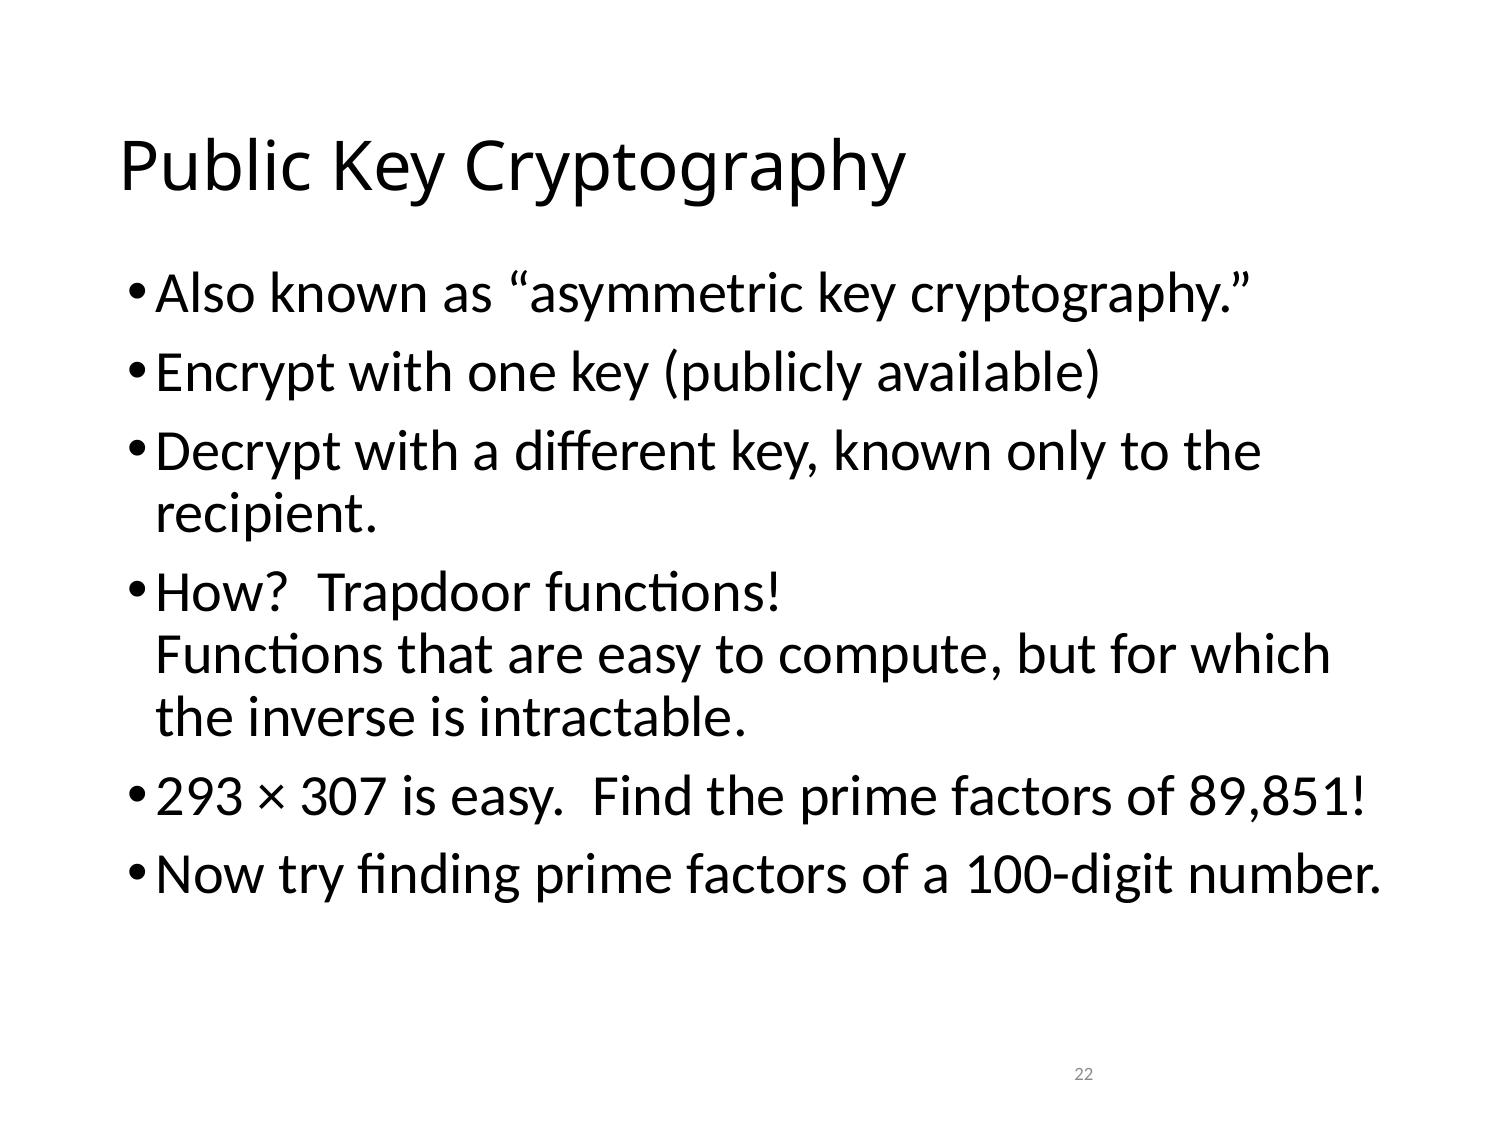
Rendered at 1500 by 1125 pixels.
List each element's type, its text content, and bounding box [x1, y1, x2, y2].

slide_number 22 [1059, 1042, 1397, 1103]
list Also known as “asymmetric key cryptography.” Encrypt with one key (publicly available) Decrypt with a different key, known only to the recipient. How? Trapdoor functions! Functions that are easy to compute, but for which the inverse is intractable. 293 × 307 is easy. Find the prime factors of 89,851! Now try finding prime factors of a 100-digit number. [112, 255, 1426, 1025]
title Public Key Cryptography [103, 59, 1397, 278]
